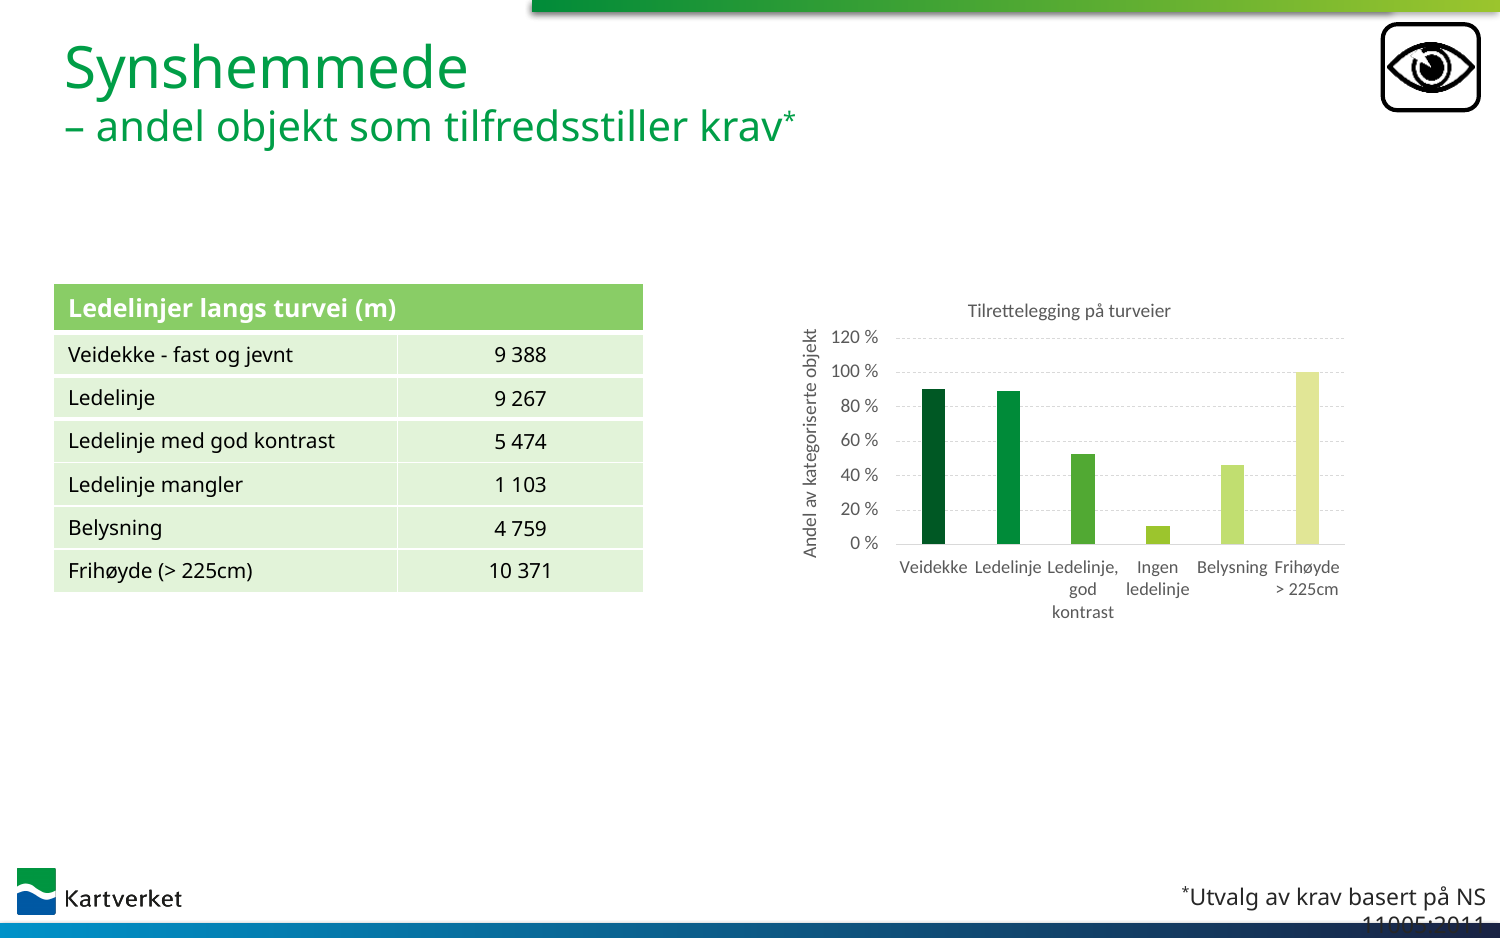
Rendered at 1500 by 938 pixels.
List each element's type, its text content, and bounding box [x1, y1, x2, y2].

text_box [1382, 24, 1480, 111]
table_cell 10 371 [398, 550, 643, 592]
table_cell 4 759 [398, 507, 643, 548]
table_cell Frihøyde (> 225cm) [54, 550, 397, 592]
table_cell Belysning [54, 507, 397, 548]
text_box *Utvalg av krav basert på NS 11005:2011 [1068, 873, 1500, 938]
picture [791, 291, 1348, 630]
table_cell Veidekke - fast og jevnt [54, 335, 397, 374]
table_cell 1 103 [398, 463, 643, 505]
table_cell 9 388 [398, 335, 643, 374]
table_header Ledelinjer langs turvei (m) [54, 284, 643, 330]
table_cell Ledelinje med god kontrast [54, 421, 397, 462]
table_cell 9 267 [398, 378, 643, 417]
table_cell 5 474 [398, 421, 643, 462]
table_cell Ledelinje [54, 378, 397, 417]
table_cell Ledelinje mangler [54, 463, 397, 505]
text_box Synshemmede – andel objekt som tilfredsstiller krav* [49, 24, 1431, 158]
